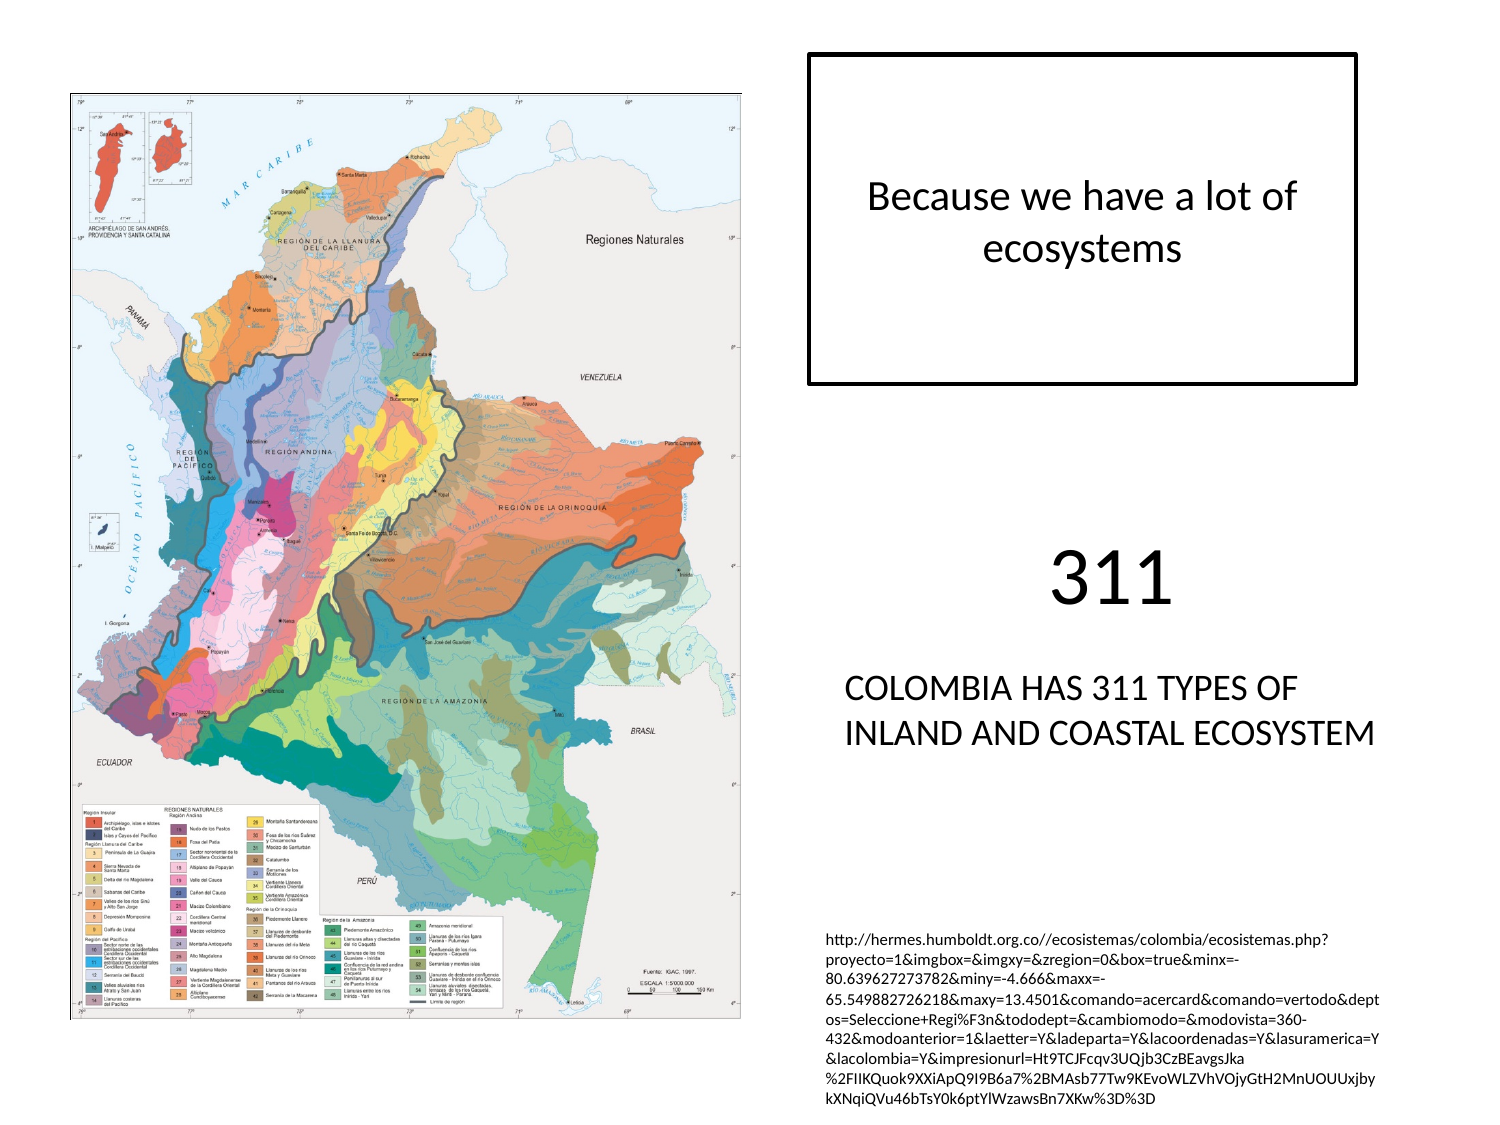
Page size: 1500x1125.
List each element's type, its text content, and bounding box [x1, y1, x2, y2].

picture [70, 93, 742, 1020]
text_box http://hermes.humboldt.org.co//ecosistemas/colombia/ecosistemas.php?proyecto=1&imgbox=&imgxy=&zregion=0&box=true&minx=-80.639627273782&miny=-4.666&maxx=-65.549882726218&maxy=13.4501&comando=acercard&comando=vertodo&deptos=Seleccione+Regi%F3n&tododept=&cambiomodo=&modovista=360-432&modoanterior=1&laetter=Y&ladeparta=Y&lacoordenadas=Y&lasuramerica=Y&lacolombia=Y&impresionurl=Ht9TCJFcqv3UQjb3CzBEavgsJka%2FIIKQuok9XXiApQ9I9B6a7%2BMAsb77Tw9KEvoWLZVhVOjyGtH2MnUOUUxjbykXNqiQVu46bTsY0k6ptYlWzawsBn7XKw%3D%3D [810, 921, 1397, 1116]
text_box 311 [1033, 514, 1211, 629]
title Because we have a lot of ecosystems [807, 52, 1358, 386]
text_box COLOMBIA HAS 311 TYPES OF INLAND AND COASTAL ECOSYSTEM [829, 655, 1397, 761]
